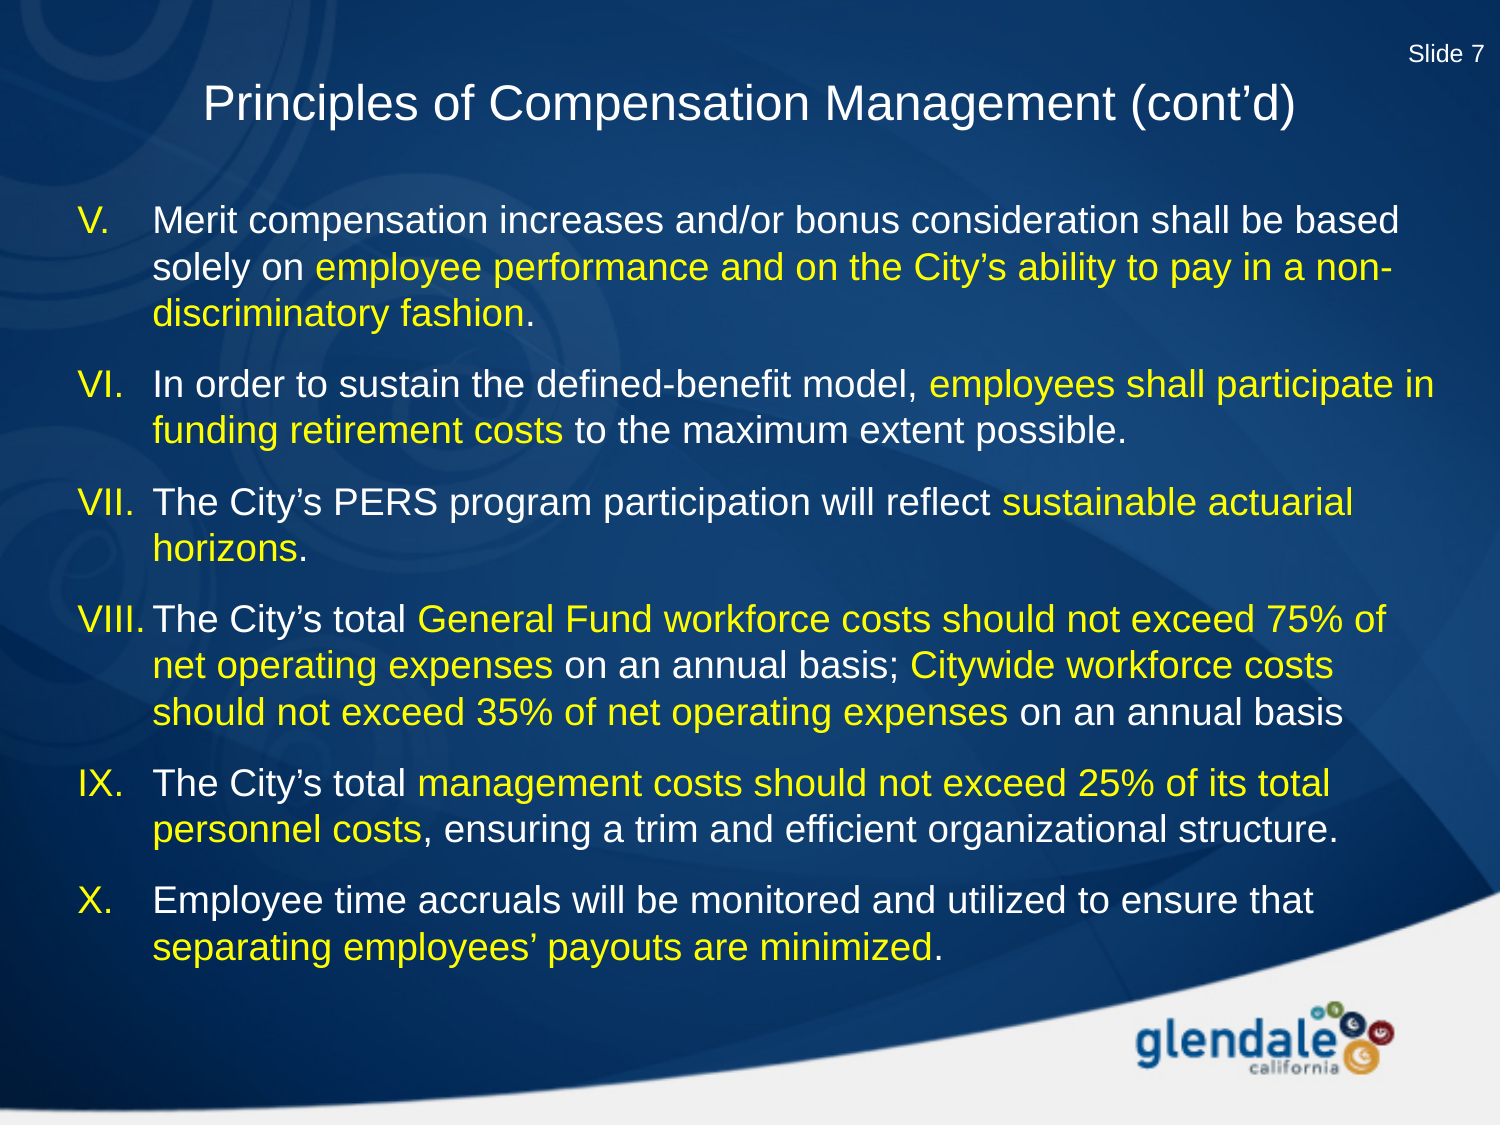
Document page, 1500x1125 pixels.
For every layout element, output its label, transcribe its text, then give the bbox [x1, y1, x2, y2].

text_box Merit compensation increases and/or bonus consideration shall be based solely on employee performance and on the City’s ability to pay in a non-discriminatory fashion. In order to sustain the defined-benefit model, employees shall participate in funding retirement costs to the maximum extent possible. The City’s PERS program participation will reflect sustainable actuarial horizons. The City’s total General Fund workforce costs should not exceed 75% of net operating expenses on an annual basis; Citywide workforce costs should not exceed 35% of net operating expenses on an annual basis The City’s total management costs should not exceed 25% of its total personnel costs, ensuring a trim and efficient organizational structure. Employee time accruals will be monitored and utilized to ensure that separating employees’ payouts are minimized. [62, 187, 1450, 976]
slide_number Slide 7 [1149, 0, 1500, 75]
picture [0, 0, 1500, 1125]
text_box Principles of Compensation Management (cont’d) [50, 50, 1450, 150]
